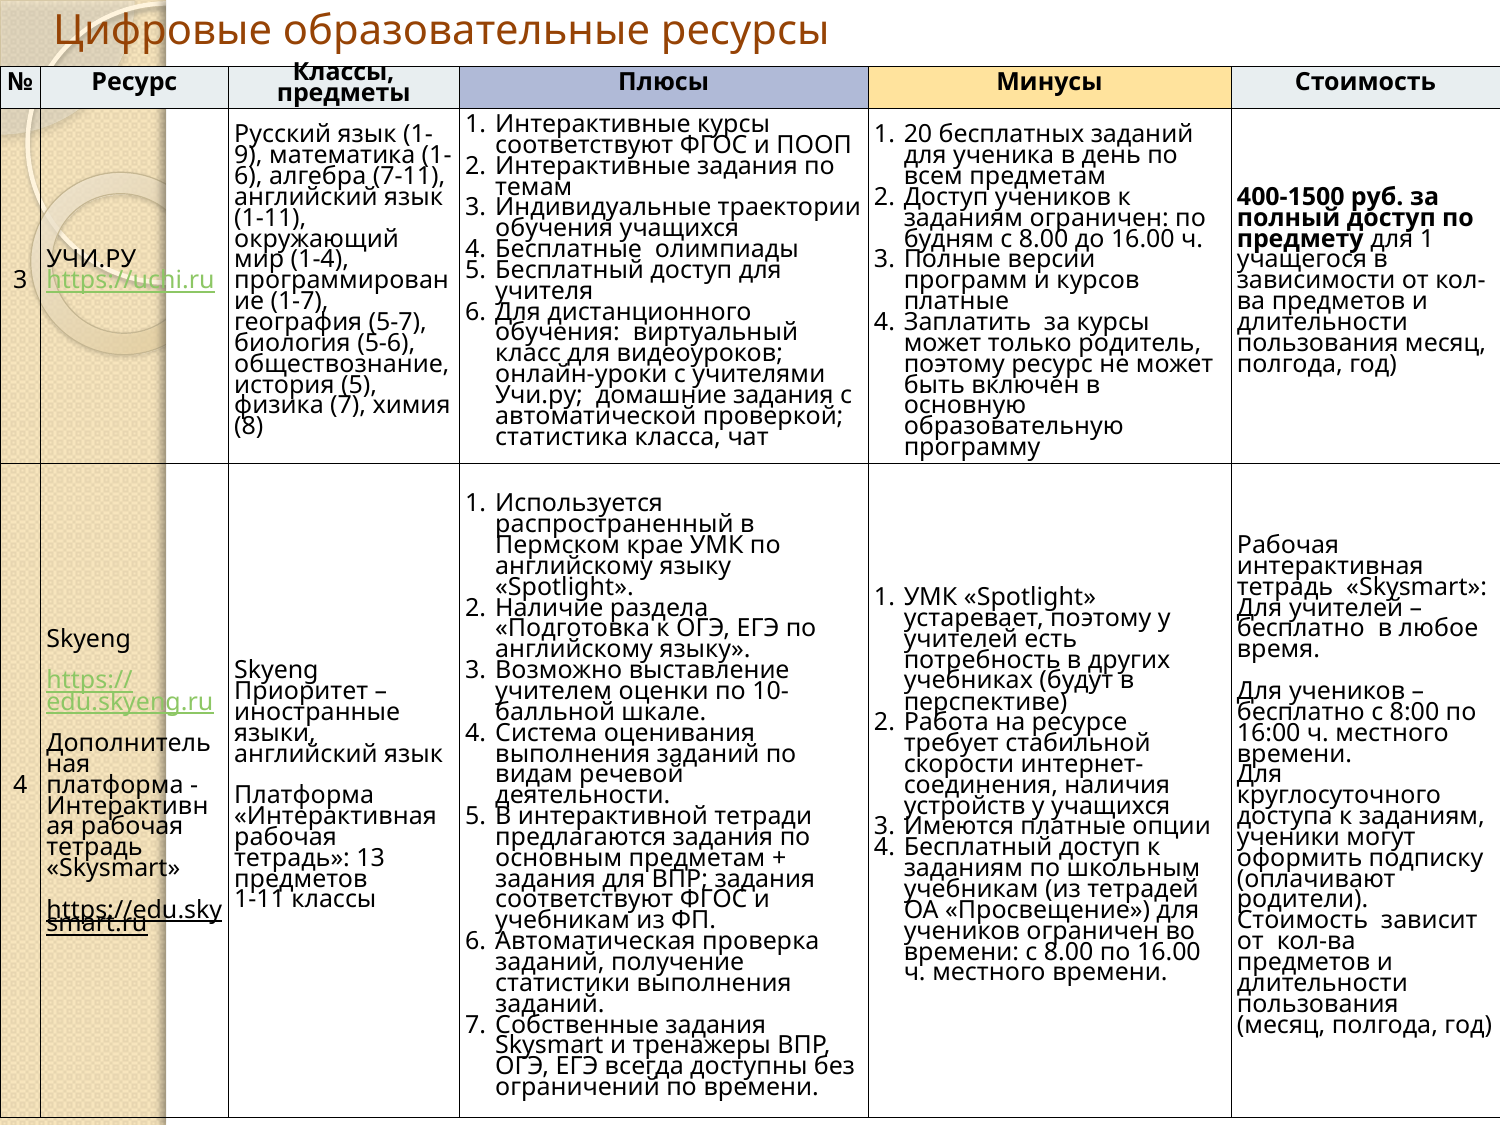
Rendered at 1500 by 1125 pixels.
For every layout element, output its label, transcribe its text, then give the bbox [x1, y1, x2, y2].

table_header Стоимость [1232, 67, 1500, 108]
table_header № [1, 67, 40, 108]
table_cell Рабочая интерактивная тетрадь «Skysmart»: Для учителей – бесплатно в любое время. Для учеников – бесплатно с 8:00 по 16:00 ч. местного времени. Для круглосуточного доступа к заданиям, ученики могут оформить подписку (оплачивают родители). Стоимость зависит от кол-ва предметов и длительности пользования (месяц, полгода, год) [1232, 464, 1500, 1117]
table_cell Skyeng Приоритет – иностранные языки, английский язык Платформа «Интерактивная рабочая тетрадь»: 13 предметов 1-11 классы [229, 464, 459, 1117]
table_cell 20 бесплатных заданий для ученика в день по всем предметам Доступ учеников к заданиям ограничен: по будням с 8.00 до 16.00 ч. Полные версии программ и курсов платные Заплатить за курсы может только родитель, поэтому ресурс не может быть включен в основную образовательную программу [869, 109, 1231, 463]
table_header Минусы [869, 67, 1231, 108]
table_header Ресурс [41, 67, 228, 108]
table_cell Skyeng https://edu.skyeng.ru Дополнительная платформа -Интерактивная рабочая тетрадь «Skysmart» https://edu.skysmart.ru [41, 464, 228, 1117]
table_header Плюсы [460, 67, 868, 108]
table_cell Используется распространенный в Пермском крае УМК по английскому языку «Spotlight». Наличие раздела «Подготовка к ОГЭ, ЕГЭ по английскому языку». Возможно выставление учителем оценки по 10-балльной шкале. Система оценивания выполнения заданий по видам речевой деятельности. В интерактивной тетради предлагаются задания по основным предметам + задания для ВПР; задания соответствуют ФГОС и учебникам из ФП. Автоматическая проверка заданий, получение статистики выполнения заданий. Собственные задания Skysmart и тренажеры ВПР, ОГЭ, ЕГЭ всегда доступны без ограничений по времени. [460, 464, 868, 1117]
table_cell Интерактивные курсы соответствуют ФГОС и ПООП Интерактивные задания по темам Индивидуальные траектории обучения учащихся Бесплатные олимпиады Бесплатный доступ для учителя Для дистанционного обучения: виртуальный класс для видеоуроков; онлайн-уроки с учителями Учи.ру; домашние задания с автоматической проверкой; статистика класса, чат [460, 109, 868, 463]
table_cell 3 [1, 109, 40, 463]
table_header Классы, предметы [229, 67, 459, 108]
table_cell УМК «Spotlight» устаревает, поэтому у учителей есть потребность в других учебниках (будут в перспективе) Работа на ресурсе требует стабильной скорости интернет-соединения, наличия устройств у учащихся Имеются платные опции Бесплатный доступ к заданиям по школьным учебникам (из тетрадей ОА «Просвещение») для учеников ограничен во времени: с 8.00 по 16.00 ч. местного времени. [869, 464, 1231, 1117]
table_cell 4 [1, 464, 40, 1117]
table_cell 400-1500 руб. за полный доступ по предмету для 1 учащегося в зависимости от кол-ва предметов и длительности пользования месяц, полгода, год) [1232, 109, 1500, 463]
title Цифровые образовательные ресурсы [38, 1, 1333, 55]
table_cell Русский язык (1-9), математика (1-6), алгебра (7-11), английский язык (1-11), окружающий мир (1-4), программирование (1-7), география (5-7), биология (5-6), обществознание, история (5), физика (7), химия (8) [229, 109, 459, 463]
table_cell УЧИ.РУ https://uchi.ru [41, 109, 228, 463]
